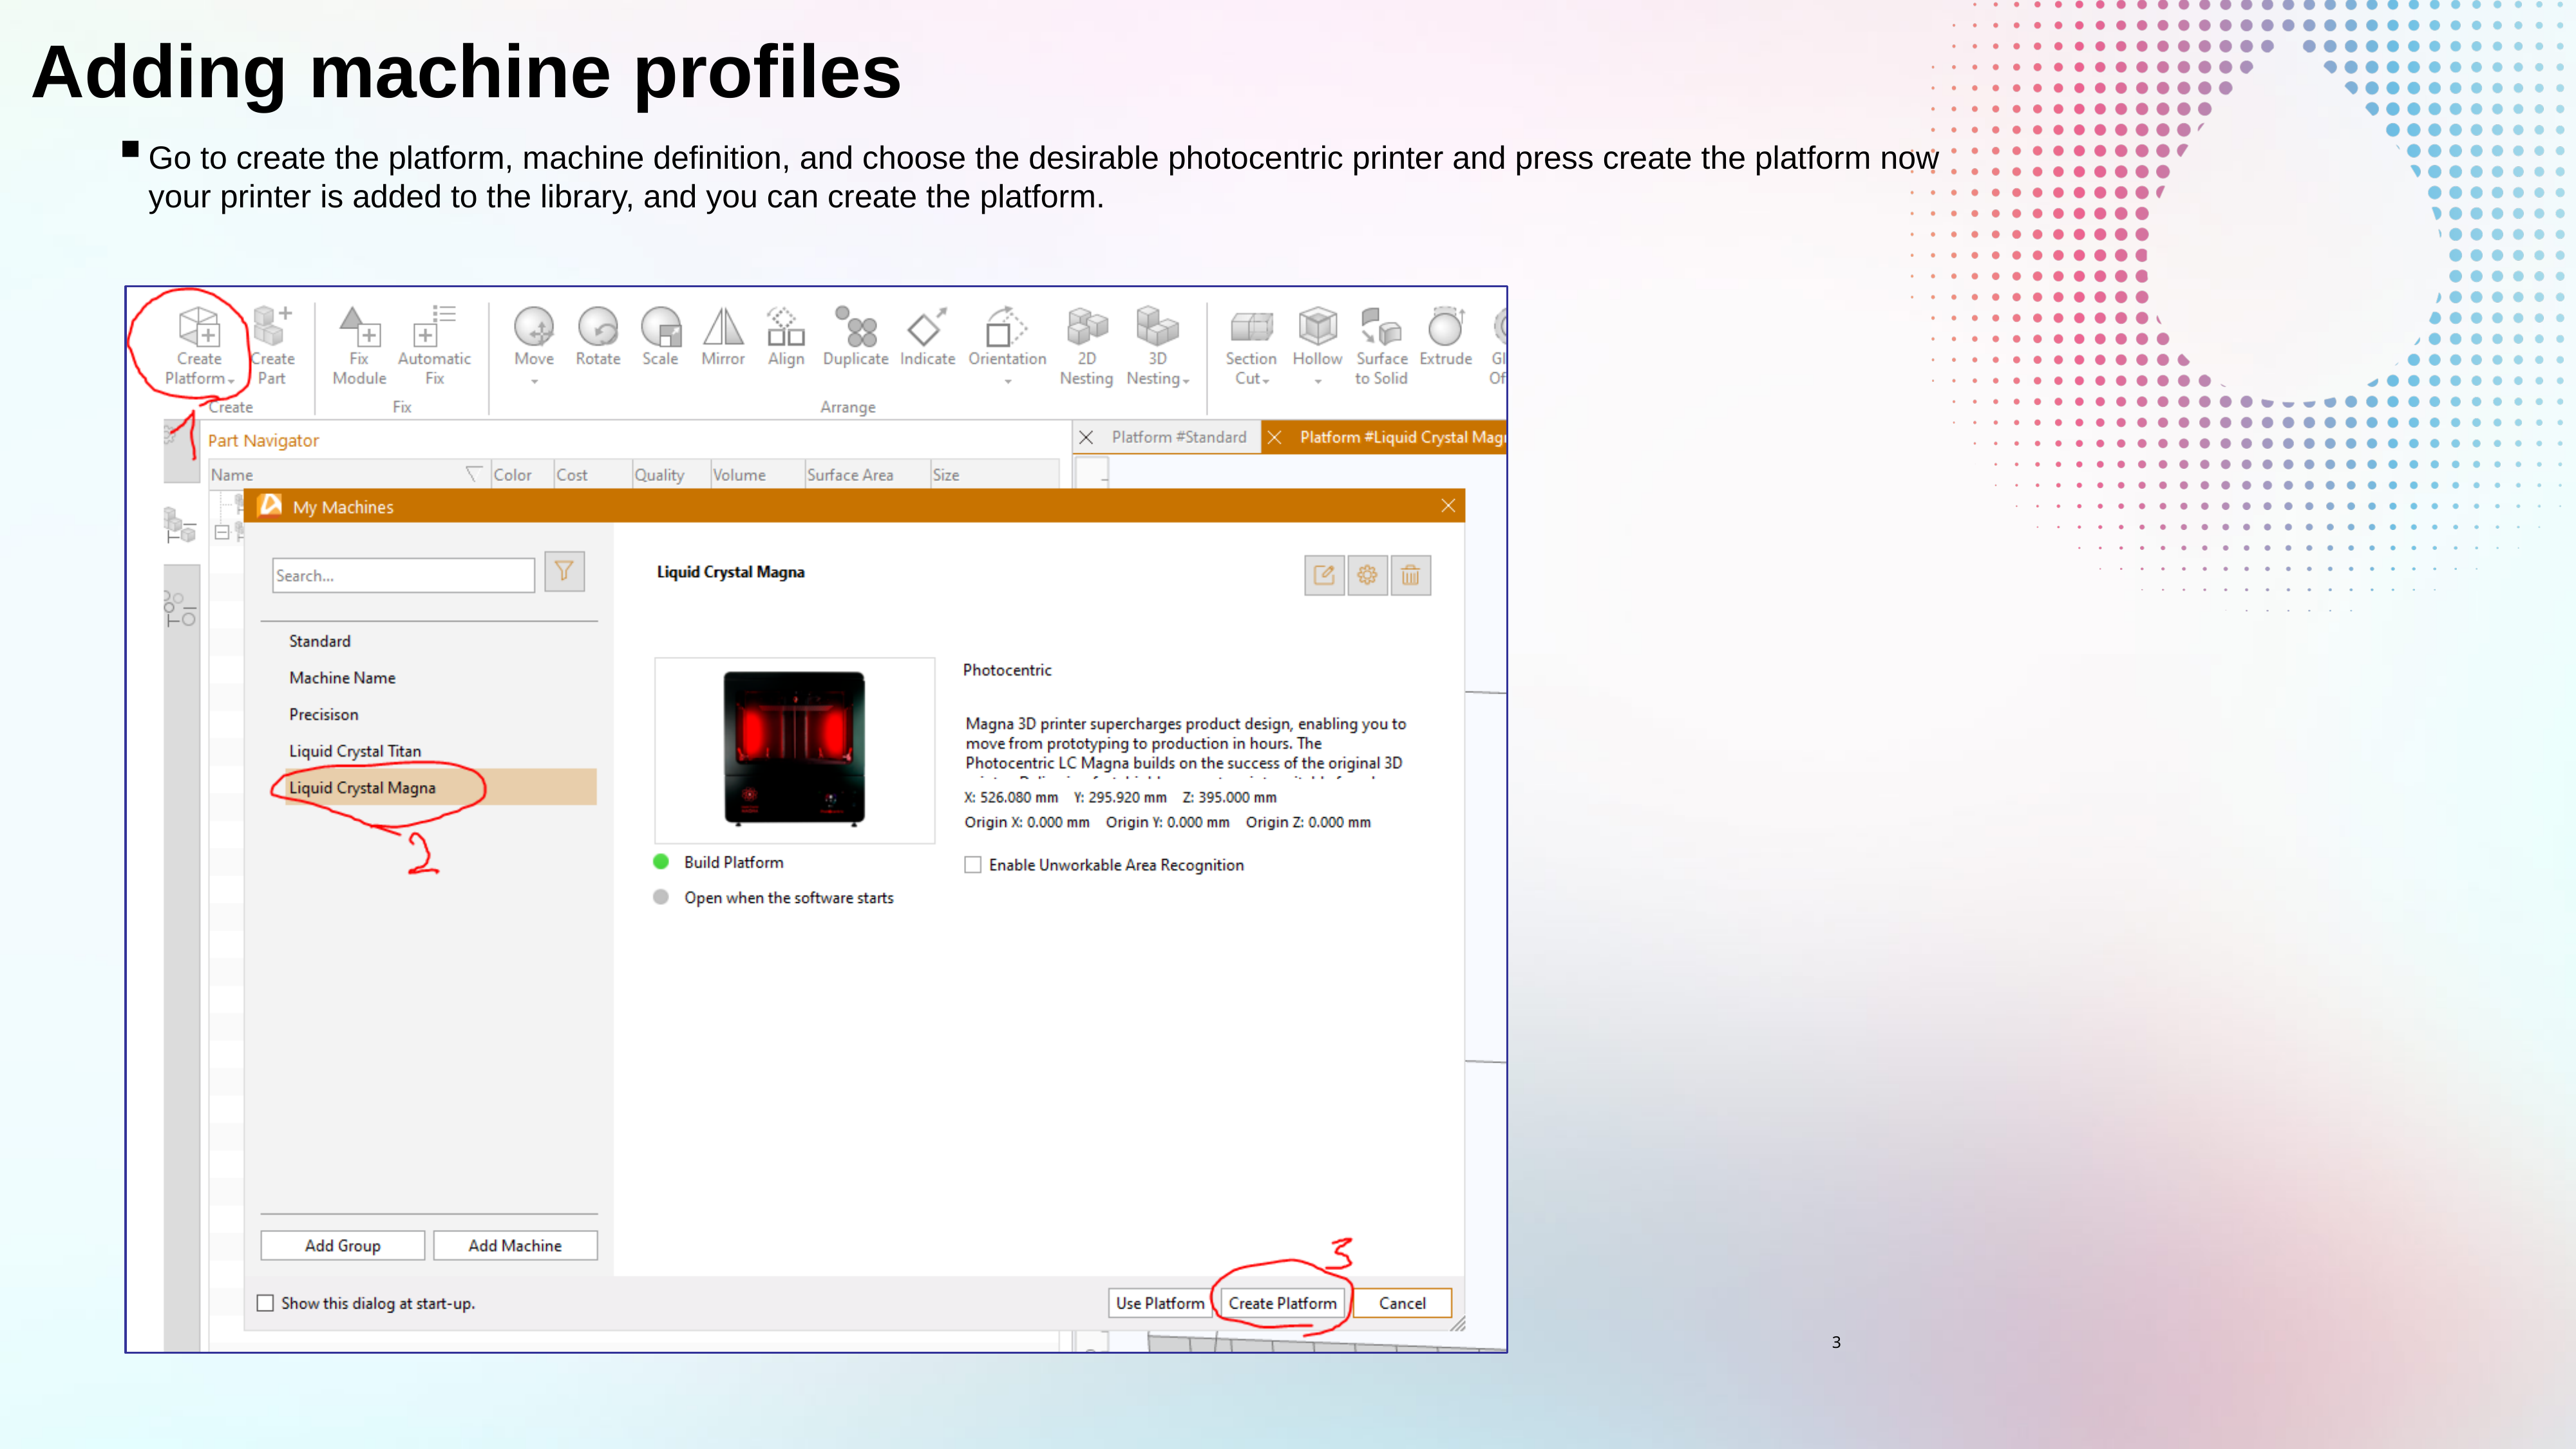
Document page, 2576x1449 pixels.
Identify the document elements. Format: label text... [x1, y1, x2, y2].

picture [0, 0, 2576, 1449]
text_box Adding machine profiles [25, 17, 1608, 118]
slide_number 3 [1817, 1328, 1847, 1358]
text_box Go to create the platform, machine definition, and choose the desirable photocentric printer and press create the platform now your printer is added to the library, and you can create the platform. [109, 132, 1870, 280]
